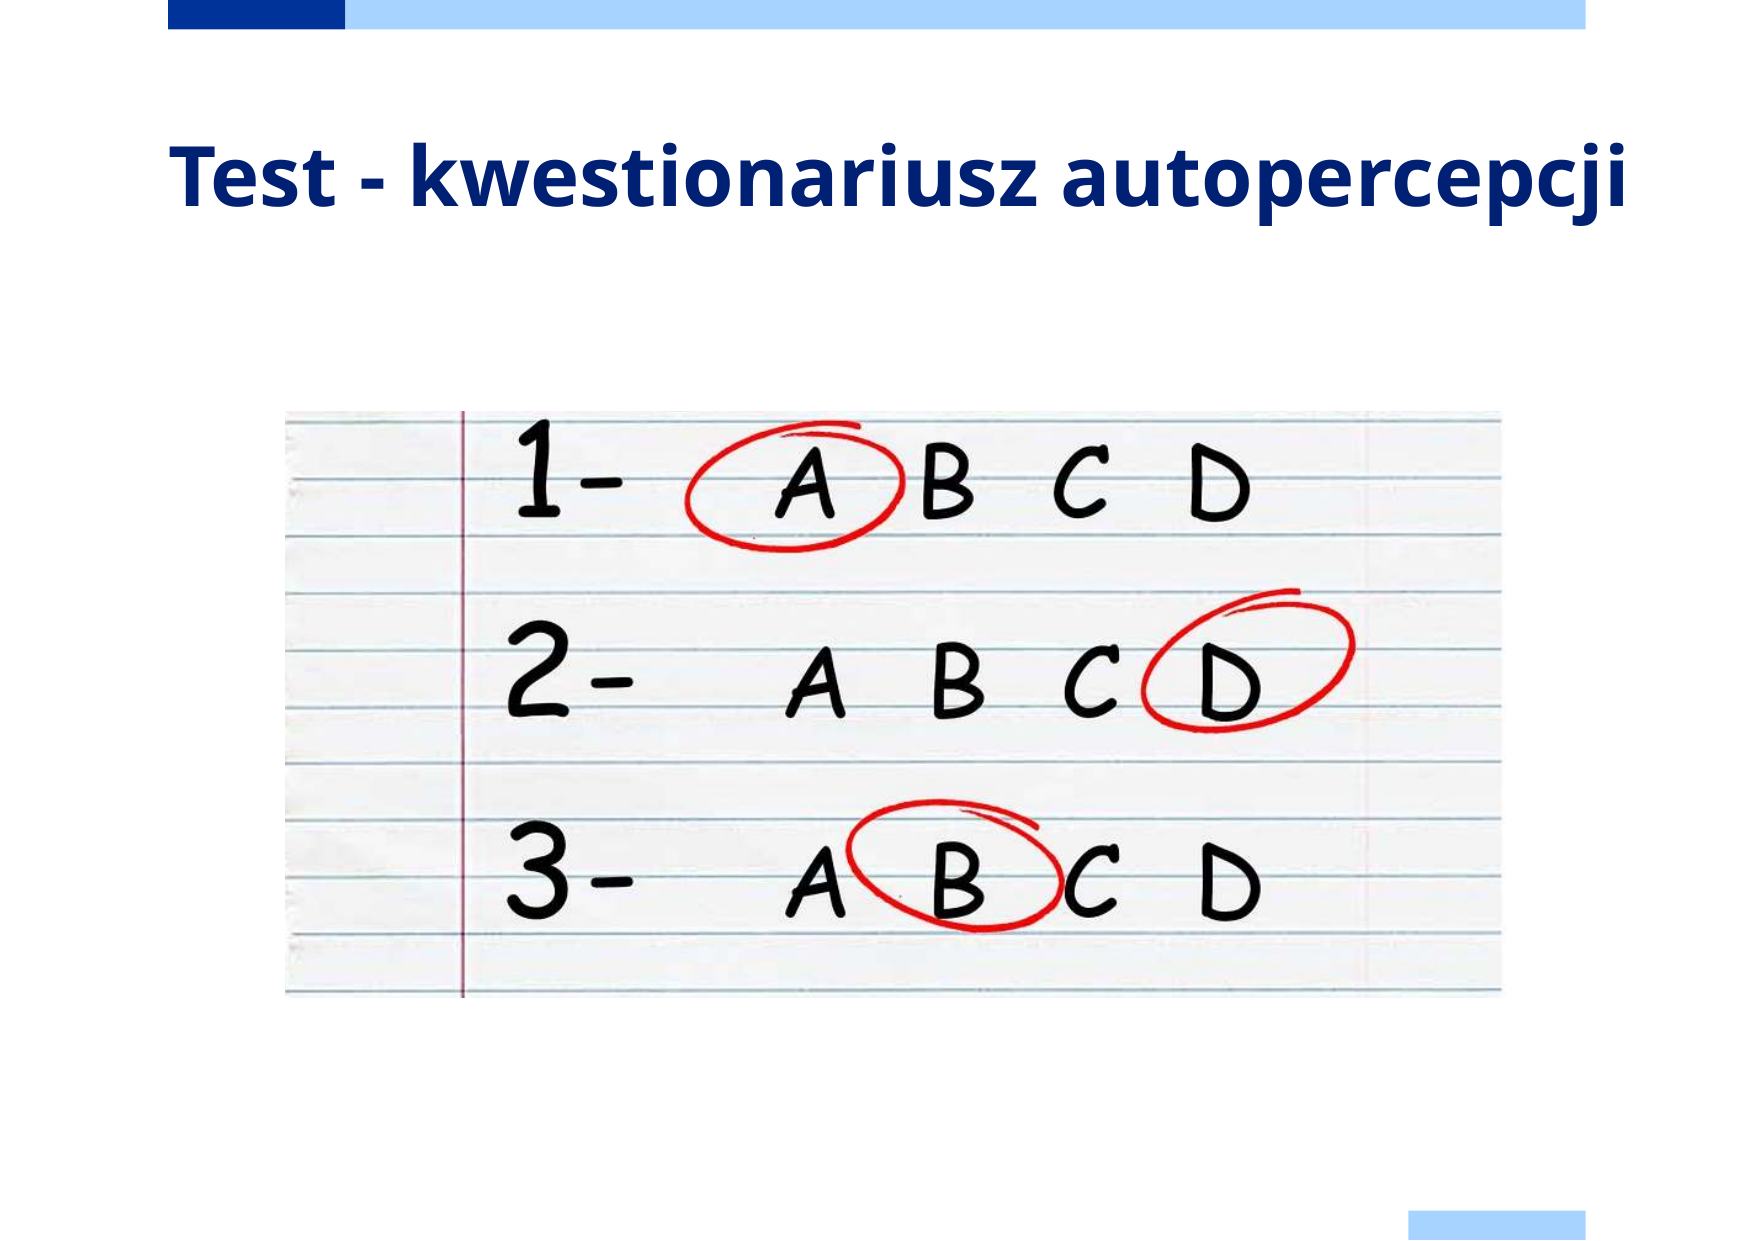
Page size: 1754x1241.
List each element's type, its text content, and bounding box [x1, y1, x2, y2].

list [285, 411, 1506, 998]
title Test - kwestionariusz autopercepcji [168, 147, 1657, 325]
